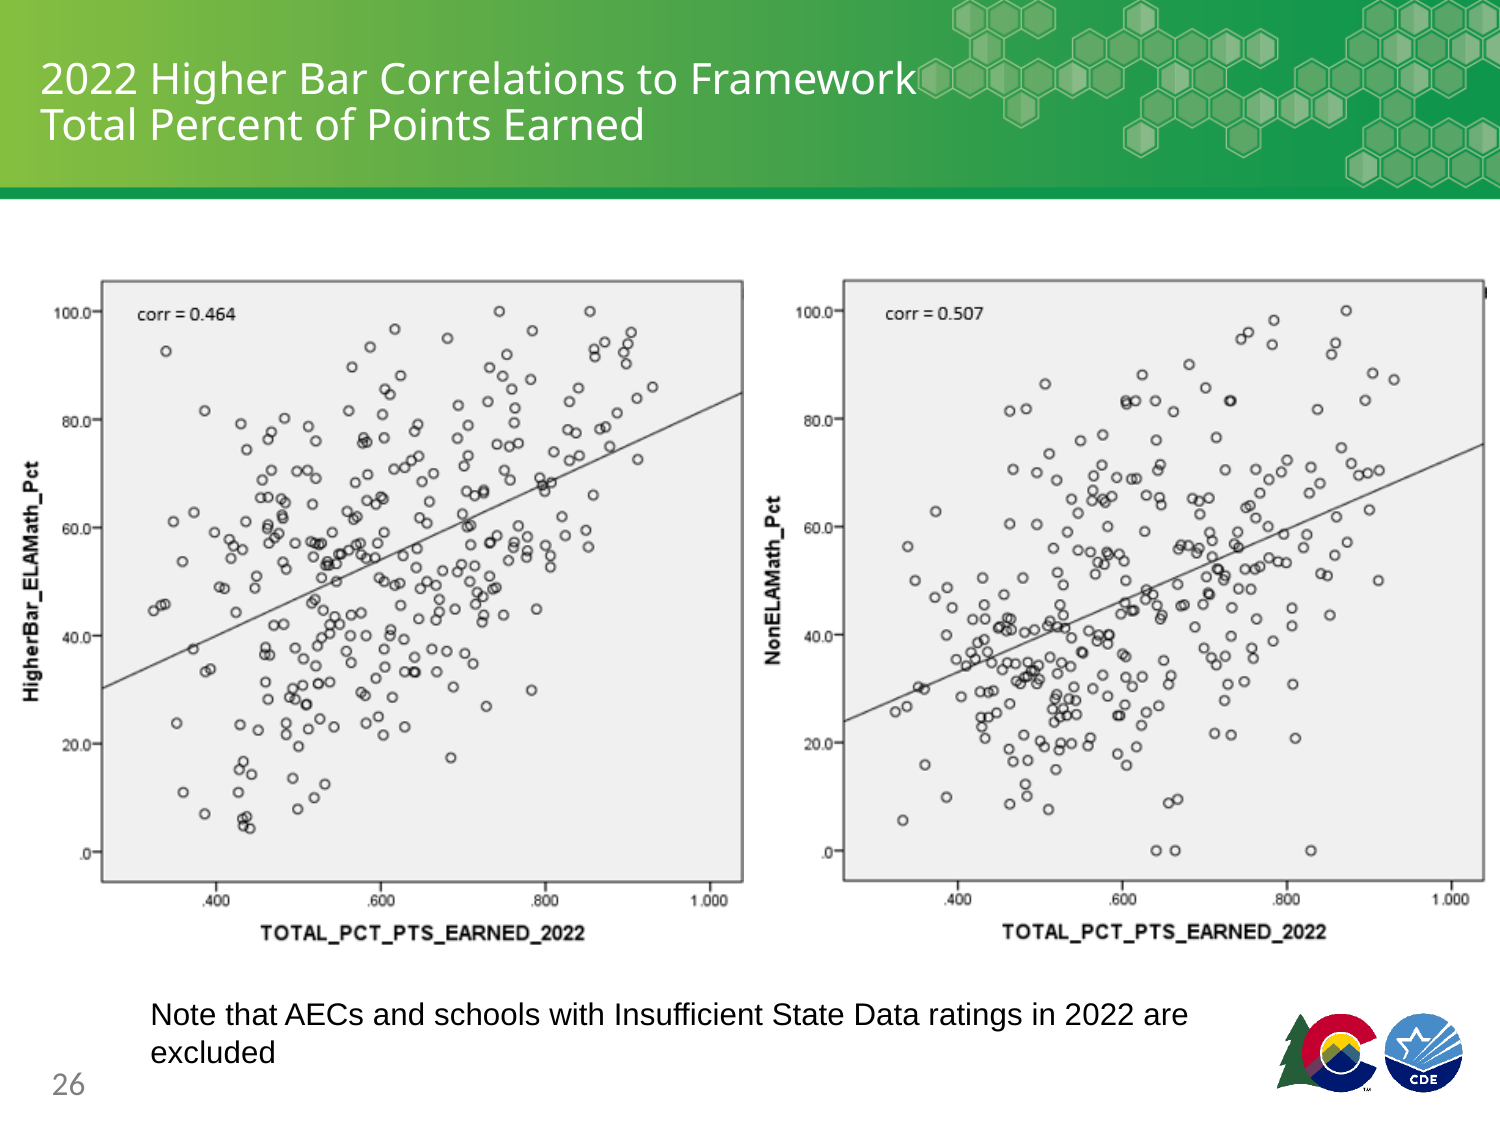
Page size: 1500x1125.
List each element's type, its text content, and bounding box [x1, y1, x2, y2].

picture [0, 0, 1500, 200]
text_box Note that AECs and schools with Insufficient State Data ratings in 2022 are excluded [135, 987, 1227, 1077]
picture [1275, 1012, 1463, 1093]
title 2022 Higher Bar Correlations to Framework Total Percent of Points Earned [40, 41, 927, 166]
slide_number 26 [36, 1054, 375, 1115]
picture [745, 275, 1487, 961]
picture [0, 271, 744, 957]
